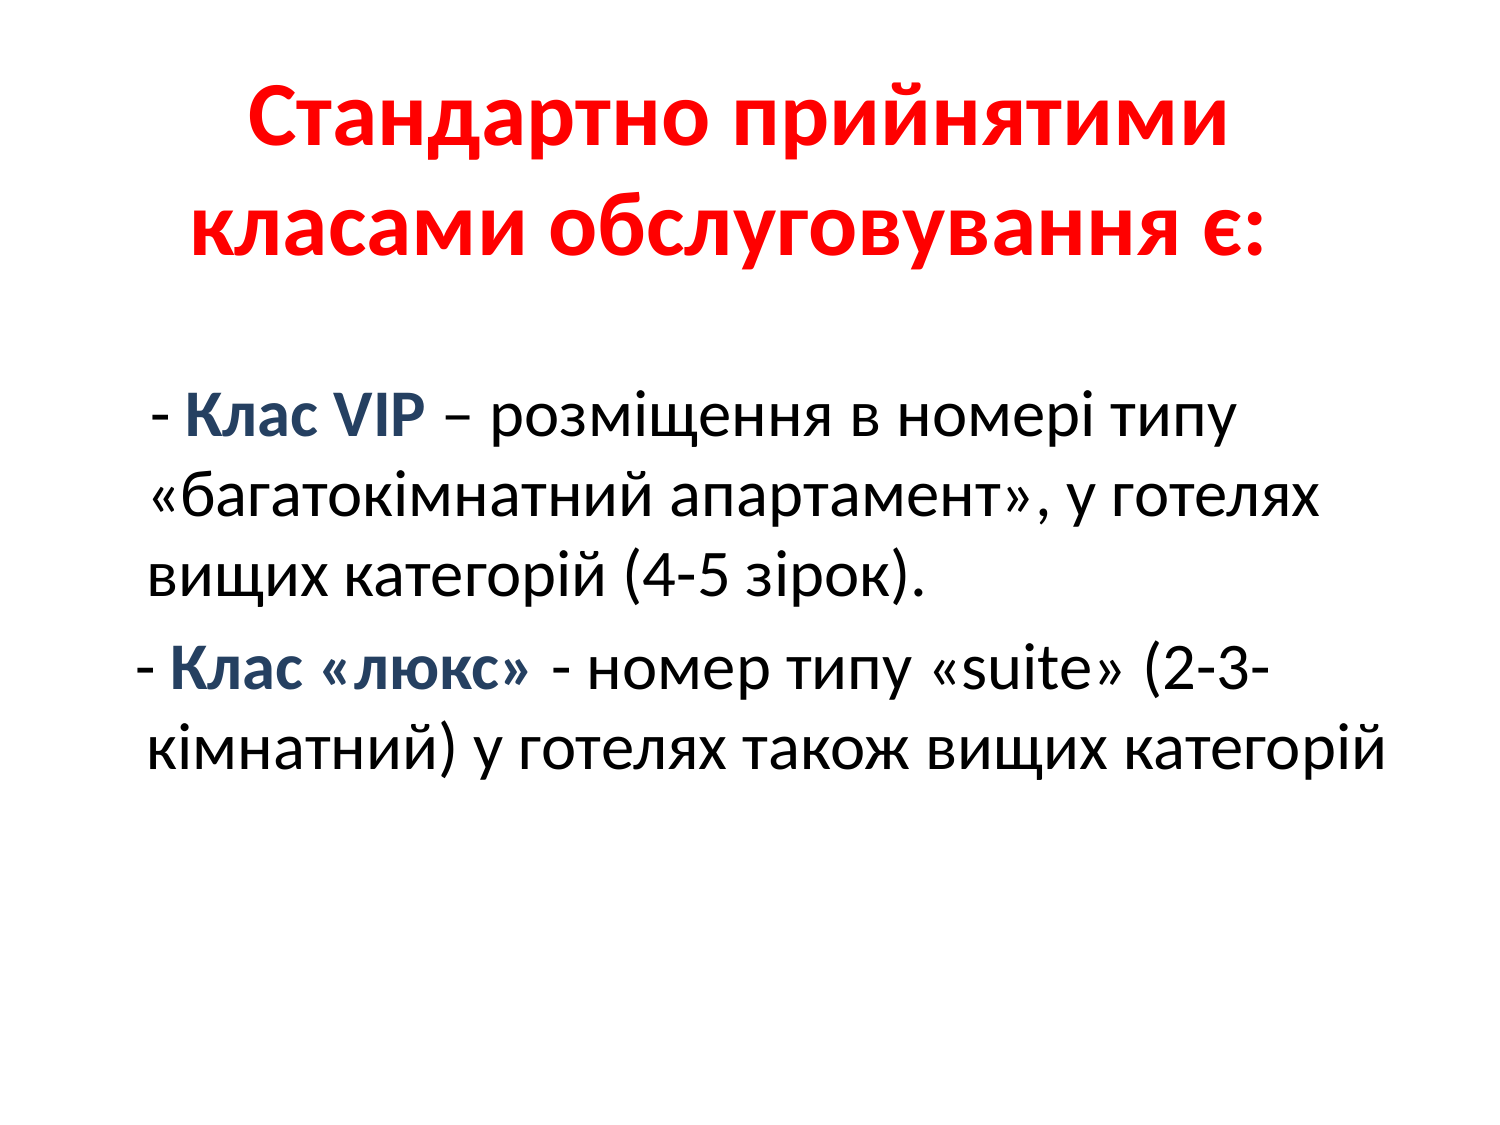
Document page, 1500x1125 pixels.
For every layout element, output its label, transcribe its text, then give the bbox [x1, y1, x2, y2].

list - Клас VIP – розміщення в номері типу «багатокімнатний апартамент», у готелях вищих категорій (4-5 зірок). - Клас «люкс» - номер типу «suite» (2-3-кімнатний) у готелях також вищих категорій [75, 361, 1425, 1005]
title Стандартно прийнятими класами обслуговування є: [64, 125, 1415, 313]
